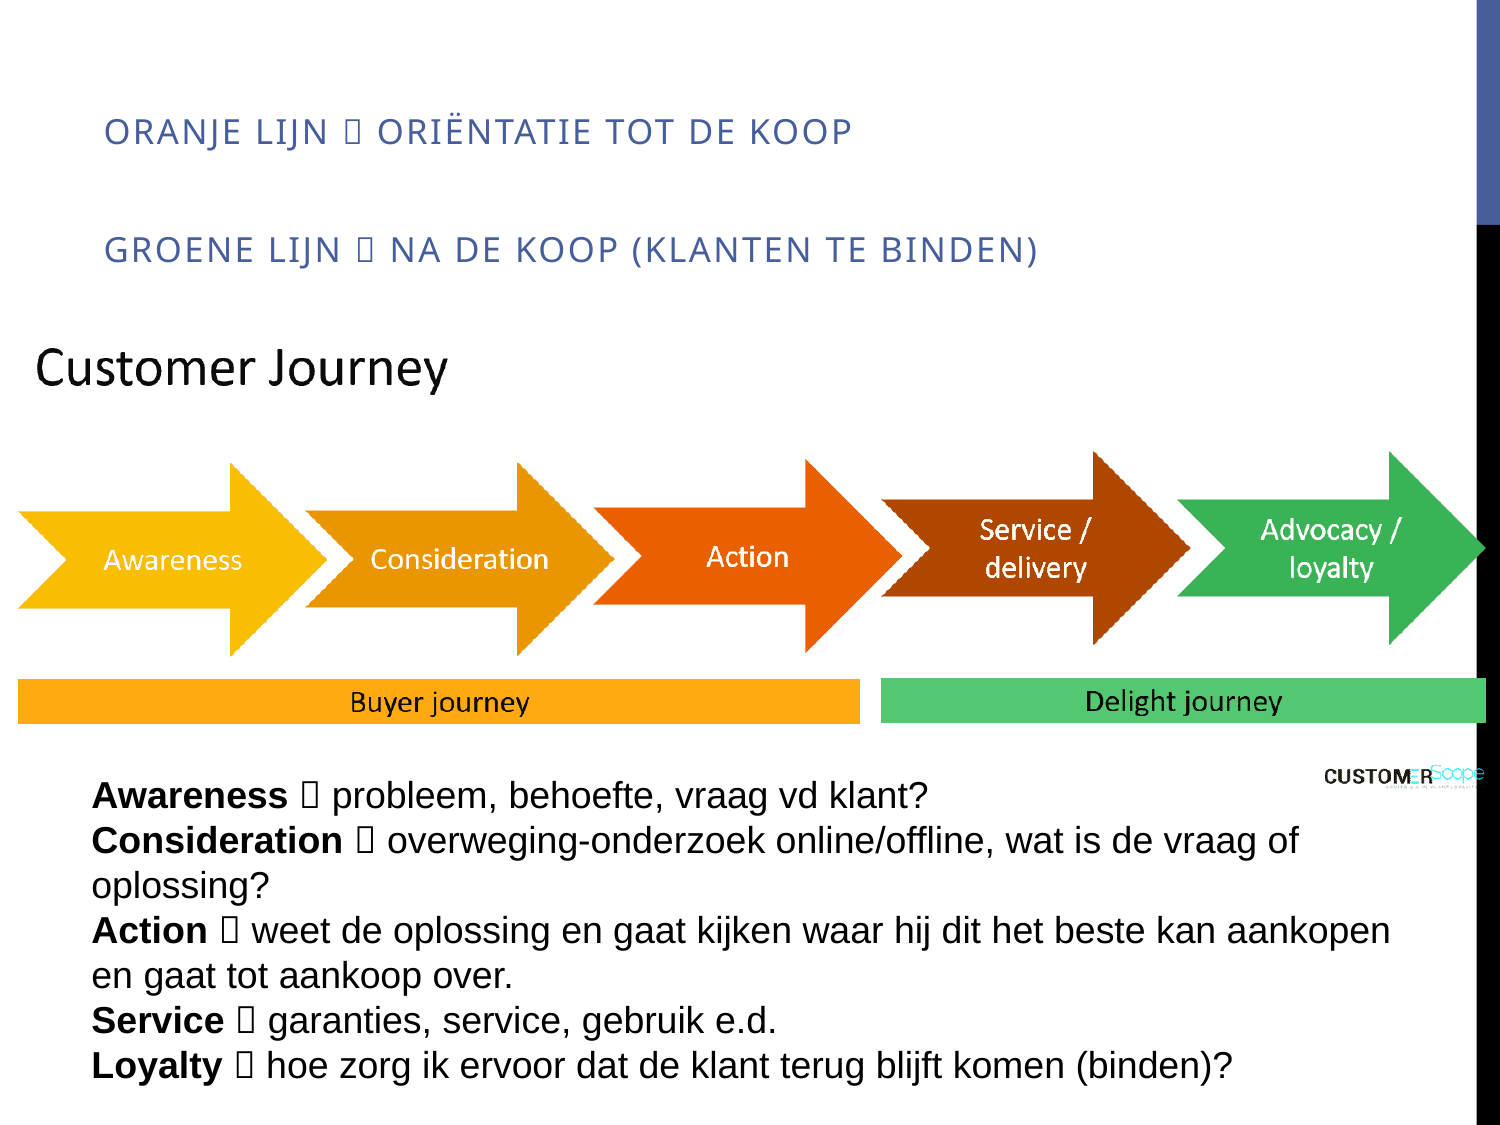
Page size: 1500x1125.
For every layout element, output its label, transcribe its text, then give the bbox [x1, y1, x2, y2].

picture [0, 315, 1500, 810]
list Oranje lijn  oriëntatie tot de koop Groene lijn  na de koop (klanten te binden) [88, 101, 1364, 277]
text_box Awareness  probleem, behoefte, vraag vd klant? Consideration  overweging-onderzoek online/offline, wat is de vraag of oplossing? Action  weet de oplossing en gaat kijken waar hij dit het beste kan aankopen en gaat tot aankoop over. Service  garanties, service, gebruik e.d. Loyalty  hoe zorg ik ervoor dat de klant terug blijft komen (binden)? [76, 813, 1424, 1093]
